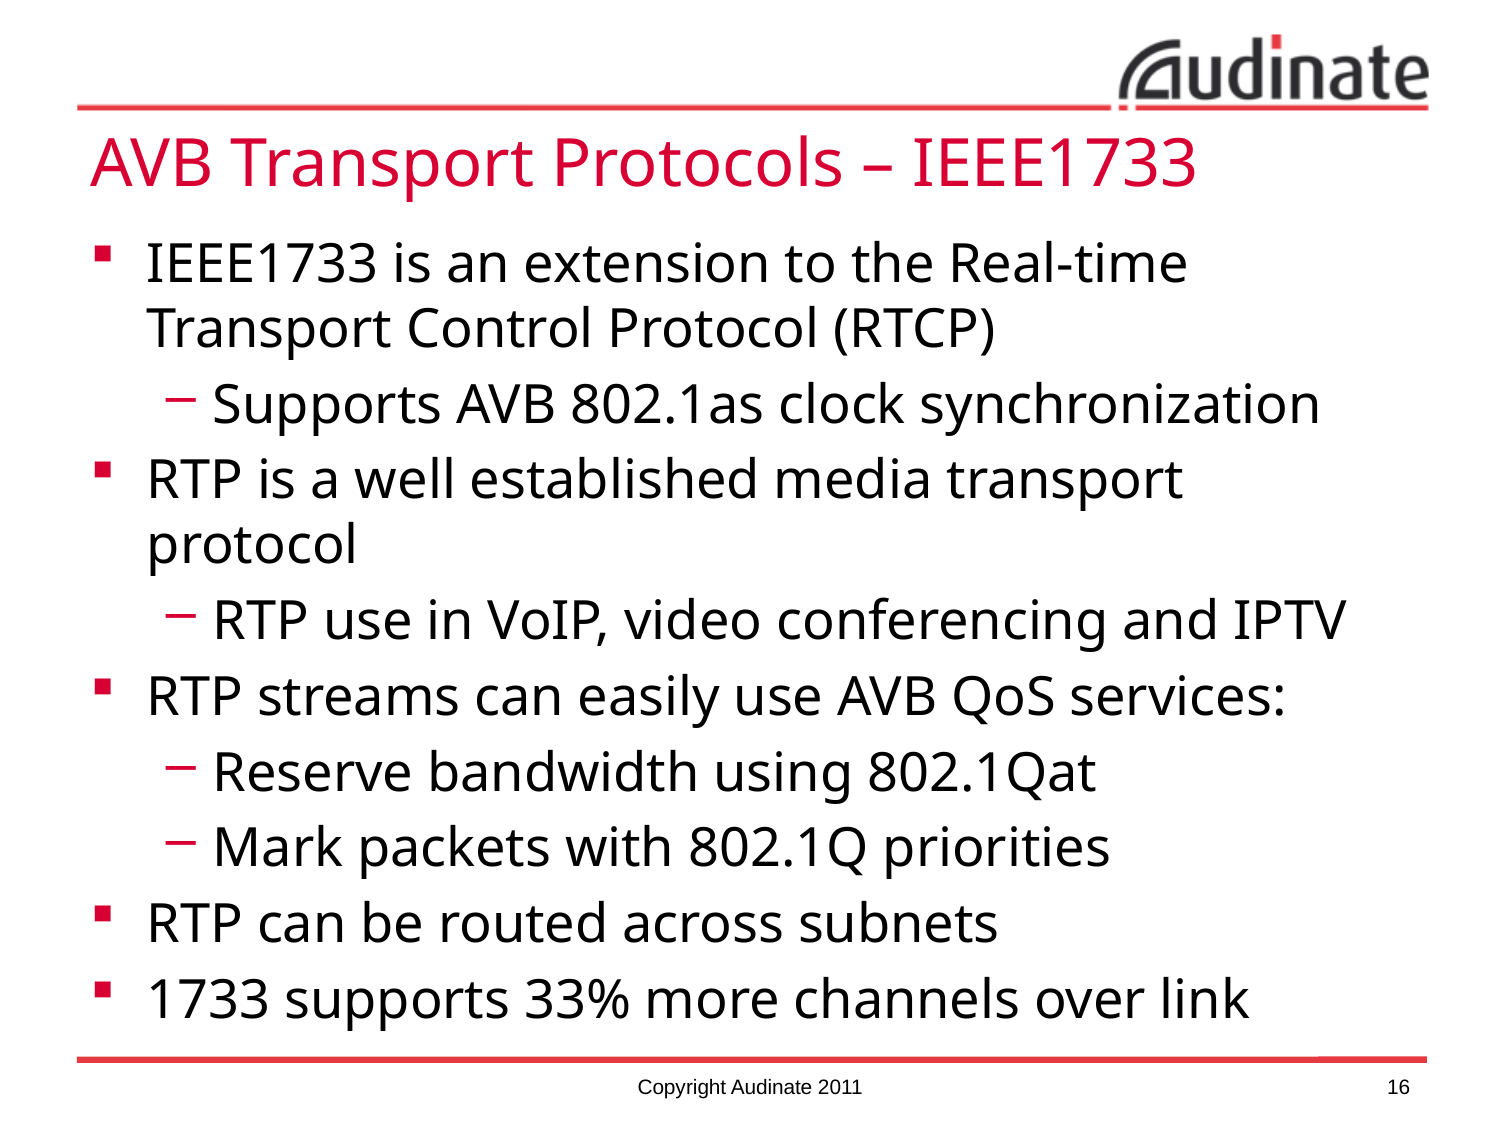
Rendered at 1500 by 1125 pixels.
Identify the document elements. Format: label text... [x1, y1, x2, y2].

picture [65, 22, 1443, 125]
list IEEE1733 is an extension to the Real-time Transport Control Protocol (RTCP) Supports AVB 802.1as clock synchronization RTP is a well established media transport protocol RTP use in VoIP, video conferencing and IPTV RTP streams can easily use AVB QoS services: Reserve bandwidth using 802.1Qat Mark packets with 802.1Q priorities RTP can be routed across subnets 1733 supports 33% more channels over link [75, 220, 1426, 1042]
footer Copyright Audinate 2011 [512, 1066, 988, 1103]
title AVB Transport Protocols – IEEE1733 [74, 119, 1426, 200]
slide_number 16 [1074, 1066, 1426, 1103]
